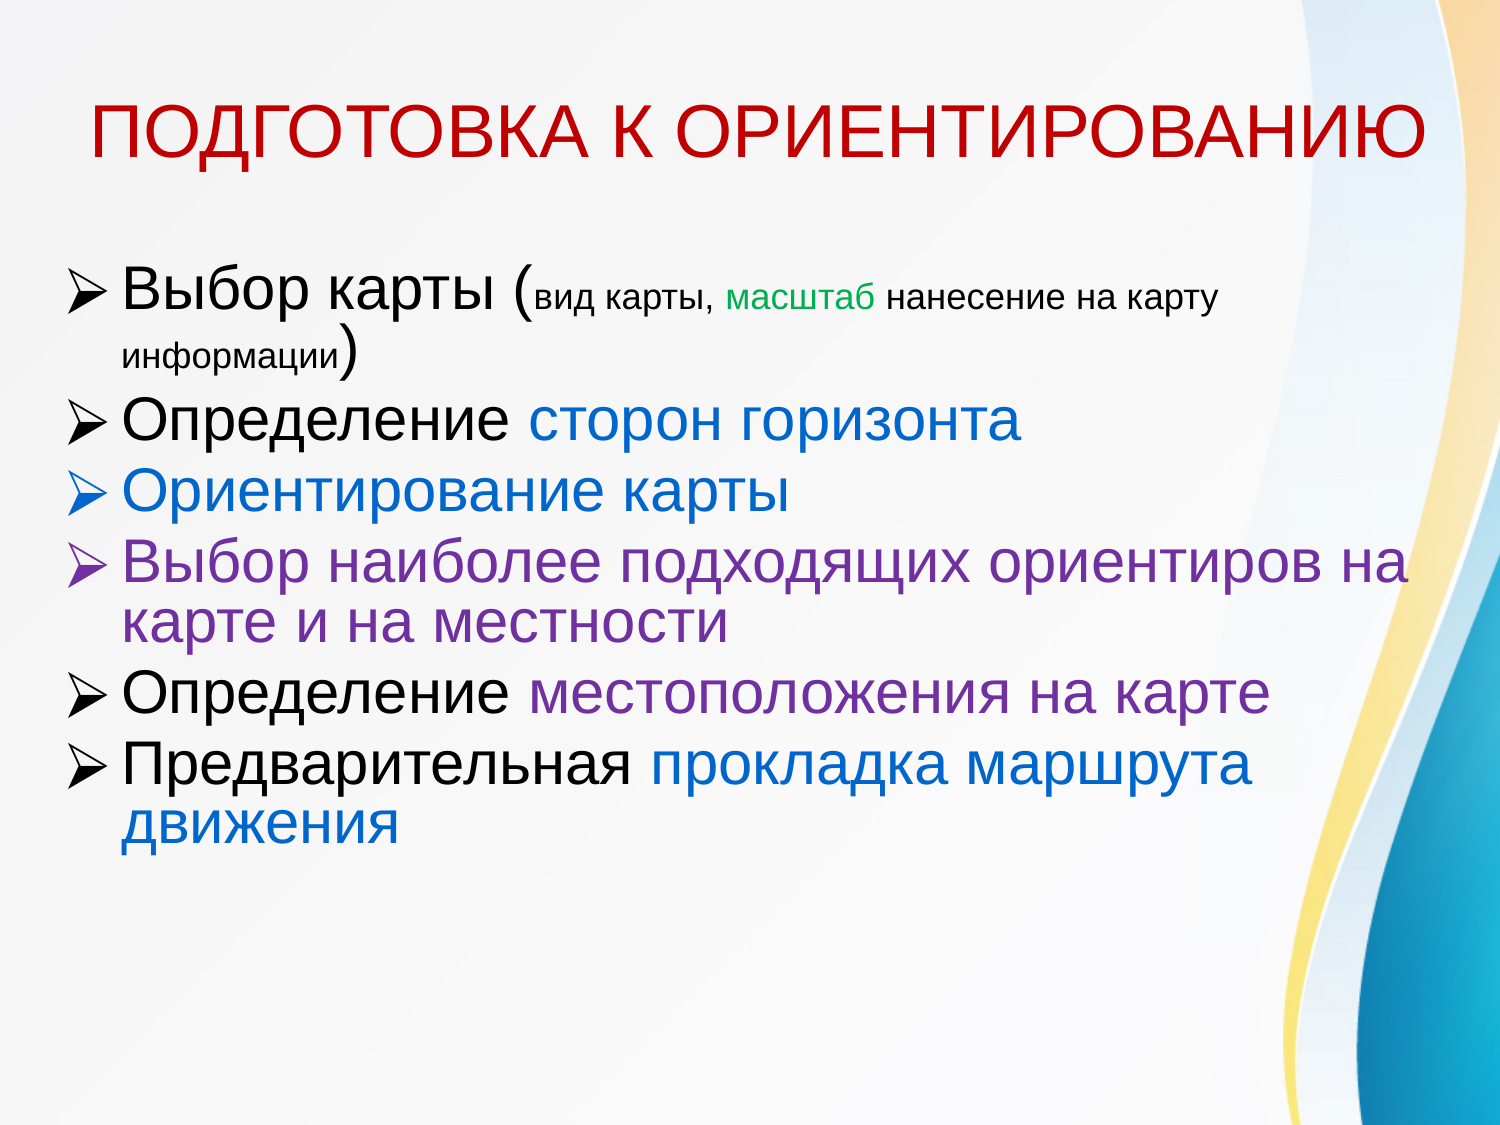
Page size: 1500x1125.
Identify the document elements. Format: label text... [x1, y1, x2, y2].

picture [0, 0, 1500, 1125]
list Выбор карты (вид карты, масштаб нанесение на карту информации) Определение сторон горизонта Ориентирование карты Выбор наиболее подходящих ориентиров на карте и на местности Определение местоположения на карте Предварительная прокладка маршрута движения [49, 254, 1476, 856]
title ПОДГОТОВКА К ОРИЕНТИРОВАНИЮ [46, 58, 1473, 197]
